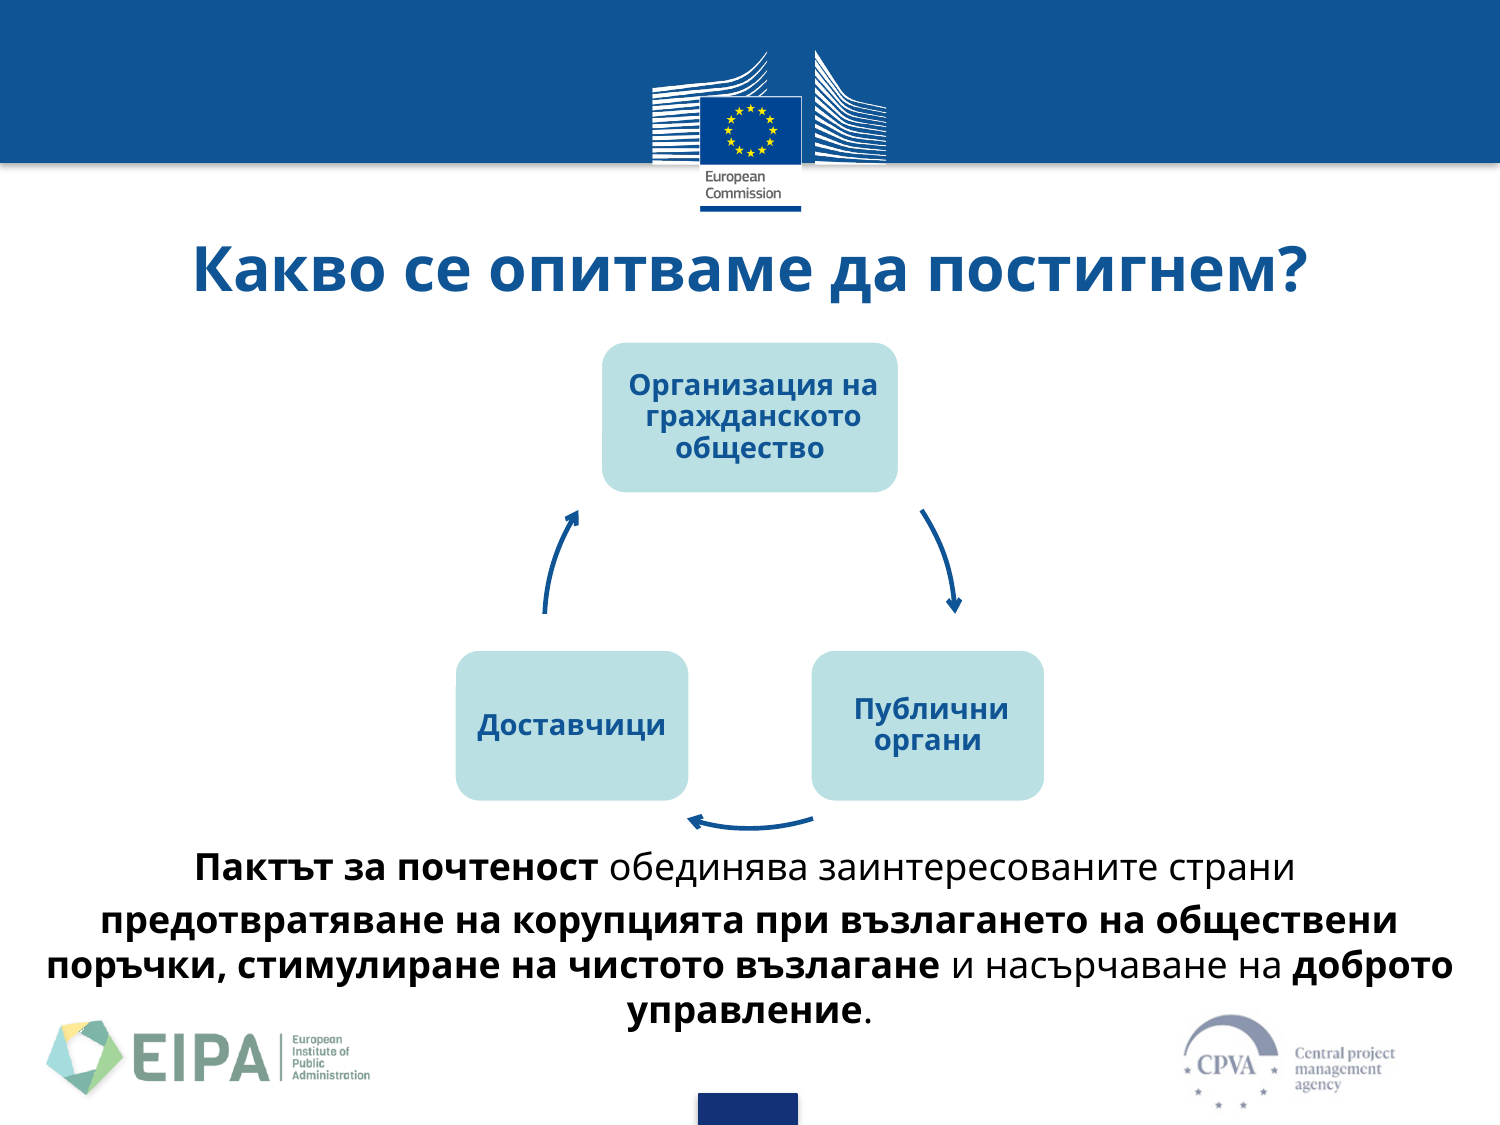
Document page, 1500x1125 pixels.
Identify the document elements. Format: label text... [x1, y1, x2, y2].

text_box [272, 340, 1228, 858]
title Какво се опитваме да постигнем? [74, 189, 1426, 344]
list Пактът за почтеност обединява заинтересованите страни предотвратяване на корупцията при възлагането на обществени поръчки, стимулиране на чистото възлагане и насърчаване на доброто управление. [26, 835, 1474, 990]
